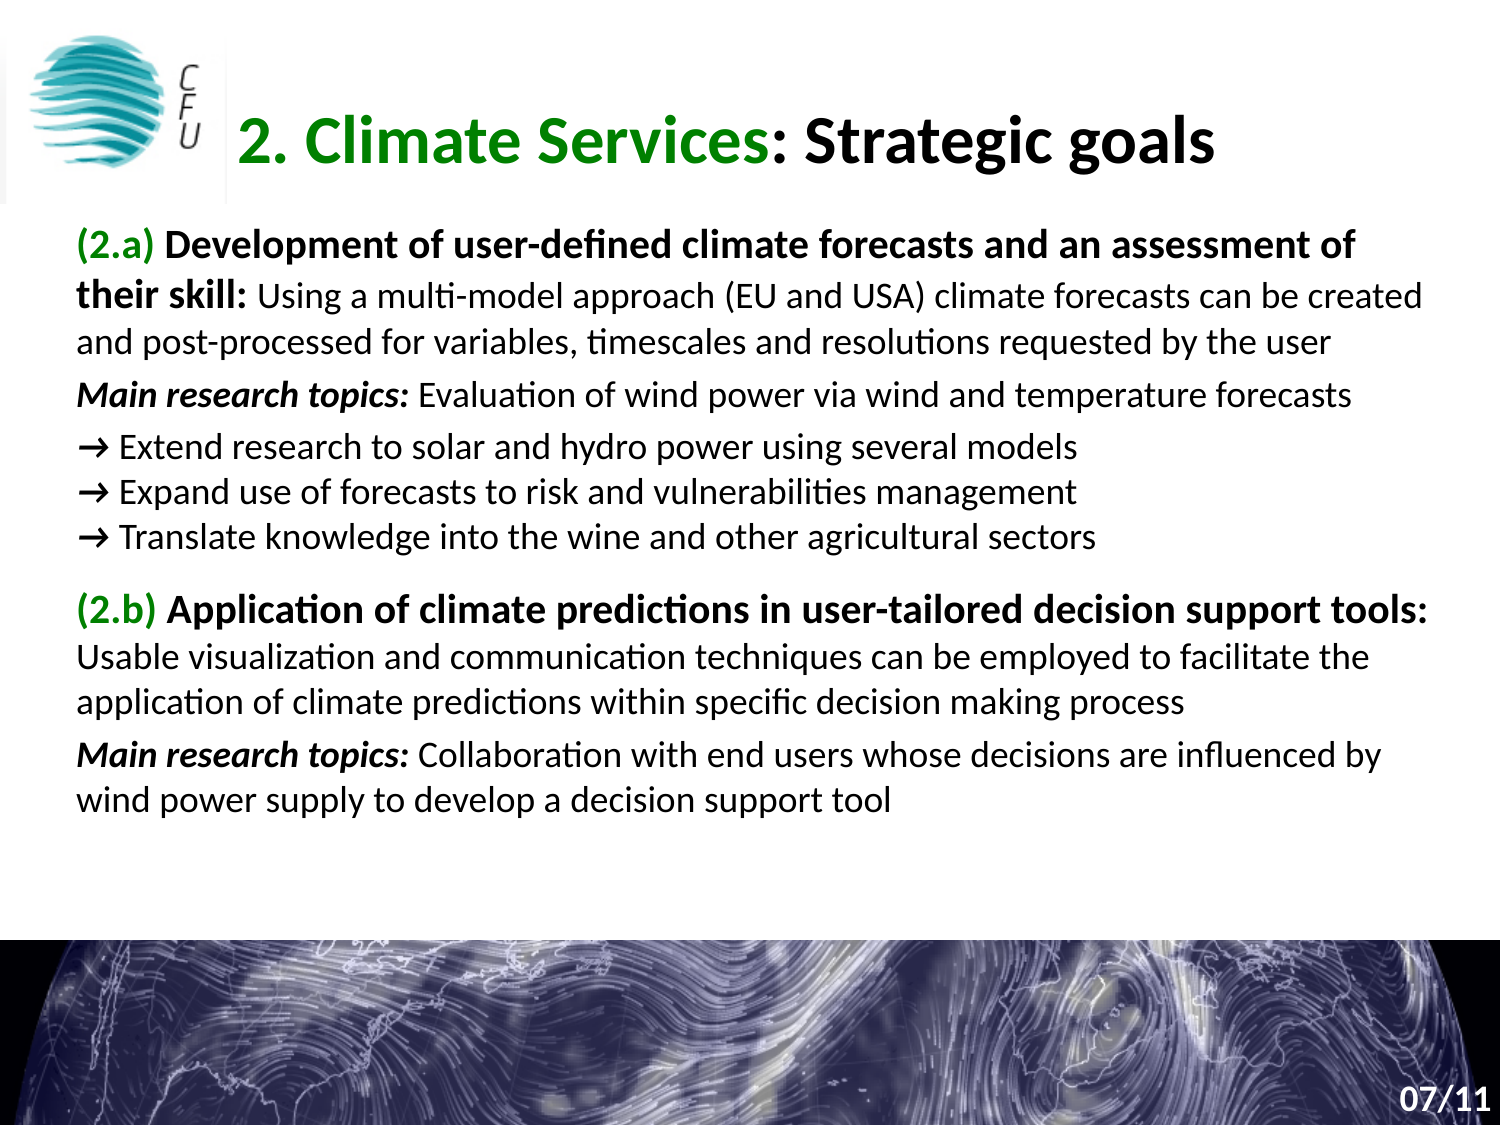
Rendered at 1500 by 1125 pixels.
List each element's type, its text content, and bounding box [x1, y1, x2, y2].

picture [0, 1, 227, 205]
text_box 2. Climate Services: Strategic goals [231, 87, 1485, 185]
text_box (2.a) Development of user-defined climate forecasts and an assessment of their skill: Using a multi-model approach (EU and USA) climate forecasts can be created and post-processed for variables, timescales and resolutions requested by the user Main research topics: Evaluation of wind power via wind and temperature forecasts → Extend research to solar and hydro power using several models → Expand use of forecasts to risk and vulnerabilities management → Translate knowledge into the wine and other agricultural sectors (2.b) Application of climate predictions in user-tailored decision support tools: Usable visualization and communication techniques can be employed to facilitate the application of climate predictions within specific decision making process Main research topics: Collaboration with end users whose decisions are influenced by wind power supply to develop a decision support tool [61, 209, 1457, 828]
picture [0, 940, 1500, 1125]
